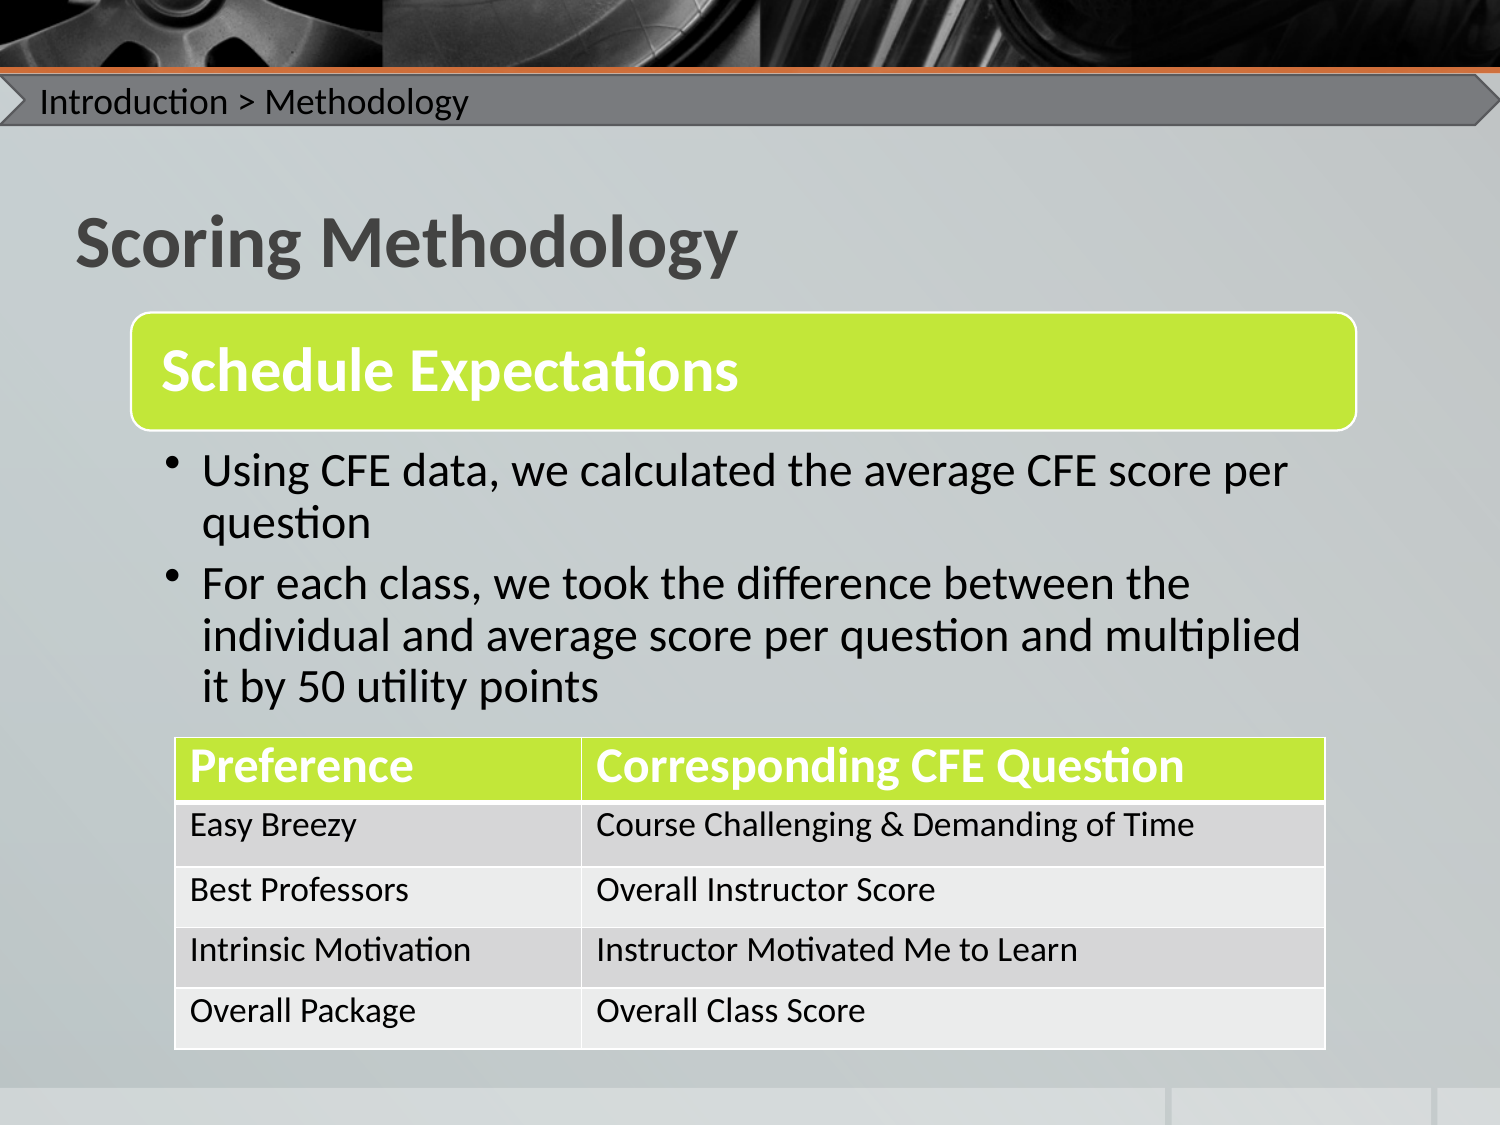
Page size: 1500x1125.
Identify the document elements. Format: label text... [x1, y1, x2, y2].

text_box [124, 312, 1363, 730]
table_cell Intrinsic Motivation [176, 928, 581, 987]
picture [0, 0, 1500, 67]
table_cell Overall Class Score [582, 989, 1324, 1048]
table_header Corresponding CFE Question [582, 738, 1324, 800]
table_cell Course Challenging & Demanding of Time [582, 805, 1324, 866]
text_box Introduction > Methodology [0, 73, 1500, 127]
table_cell Best Professors [176, 868, 581, 927]
table_cell Overall Instructor Score [582, 868, 1324, 927]
table_cell Overall Package [176, 989, 581, 1048]
table_cell Easy Breezy [176, 805, 581, 866]
title Scoring Methodology [75, 162, 1425, 313]
table_cell Instructor Motivated Me to Learn [582, 928, 1324, 987]
table_header Preference [176, 738, 581, 800]
